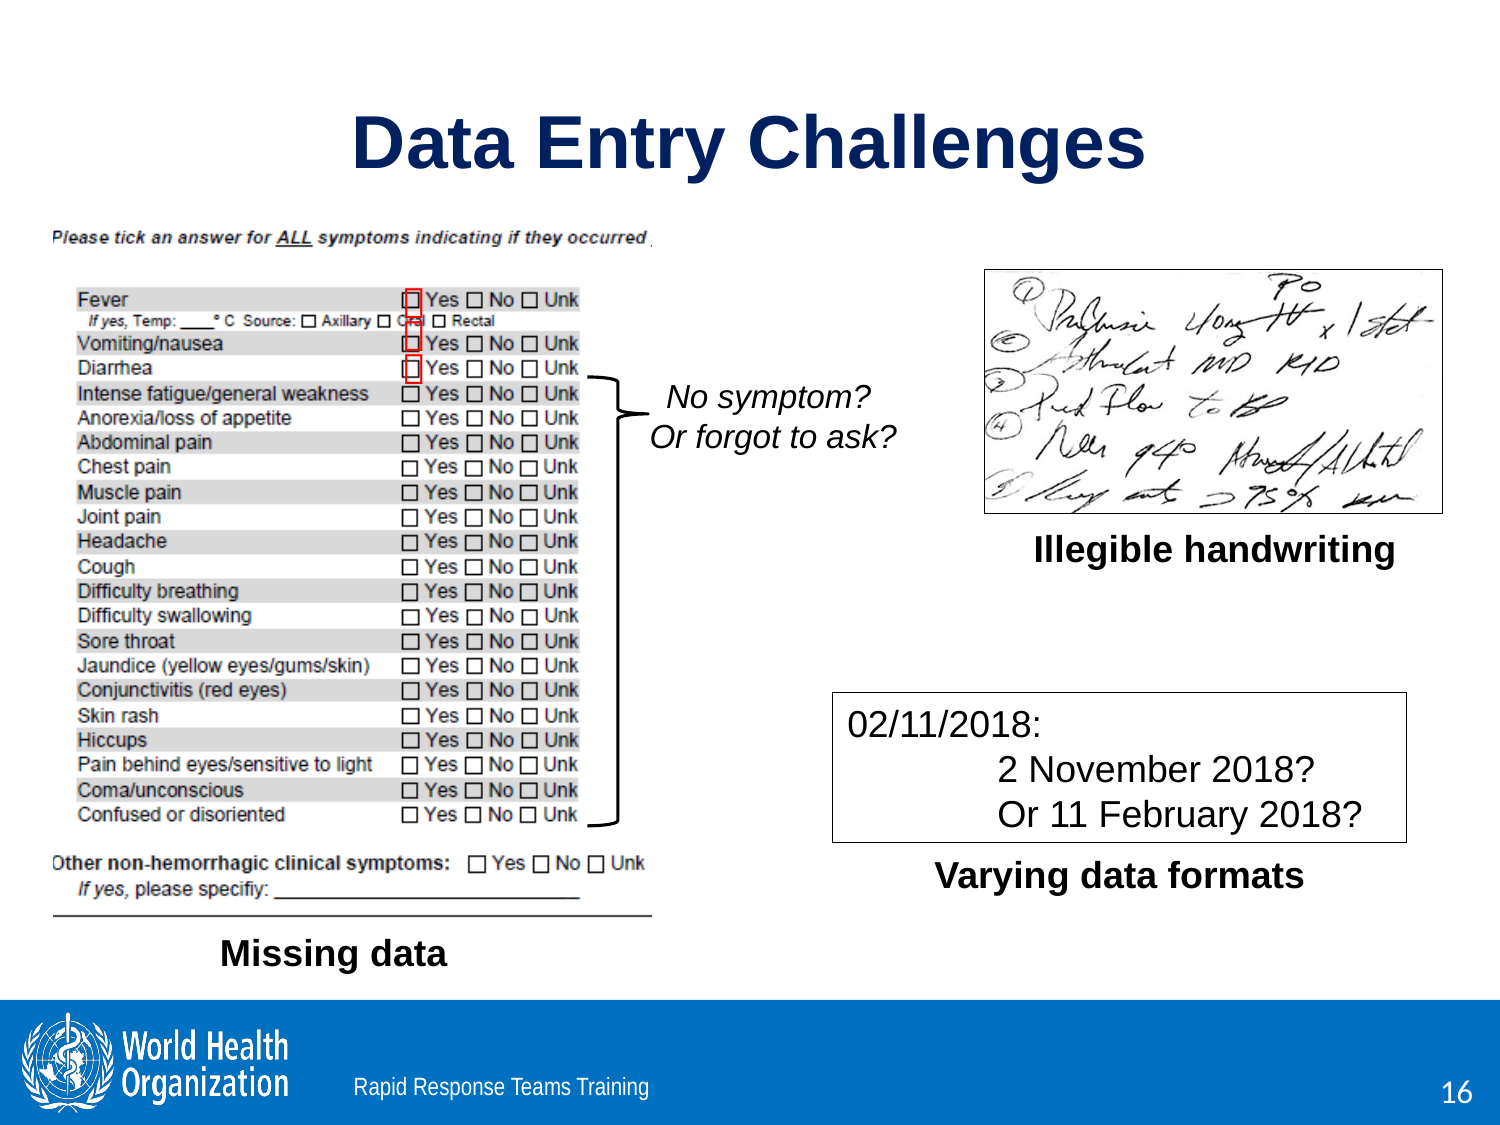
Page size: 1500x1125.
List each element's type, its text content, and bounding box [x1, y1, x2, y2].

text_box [984, 269, 1443, 579]
picture [21, 1012, 288, 1113]
title Data Entry Challenges [75, 45, 1425, 233]
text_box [832, 692, 1407, 905]
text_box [52, 207, 916, 983]
